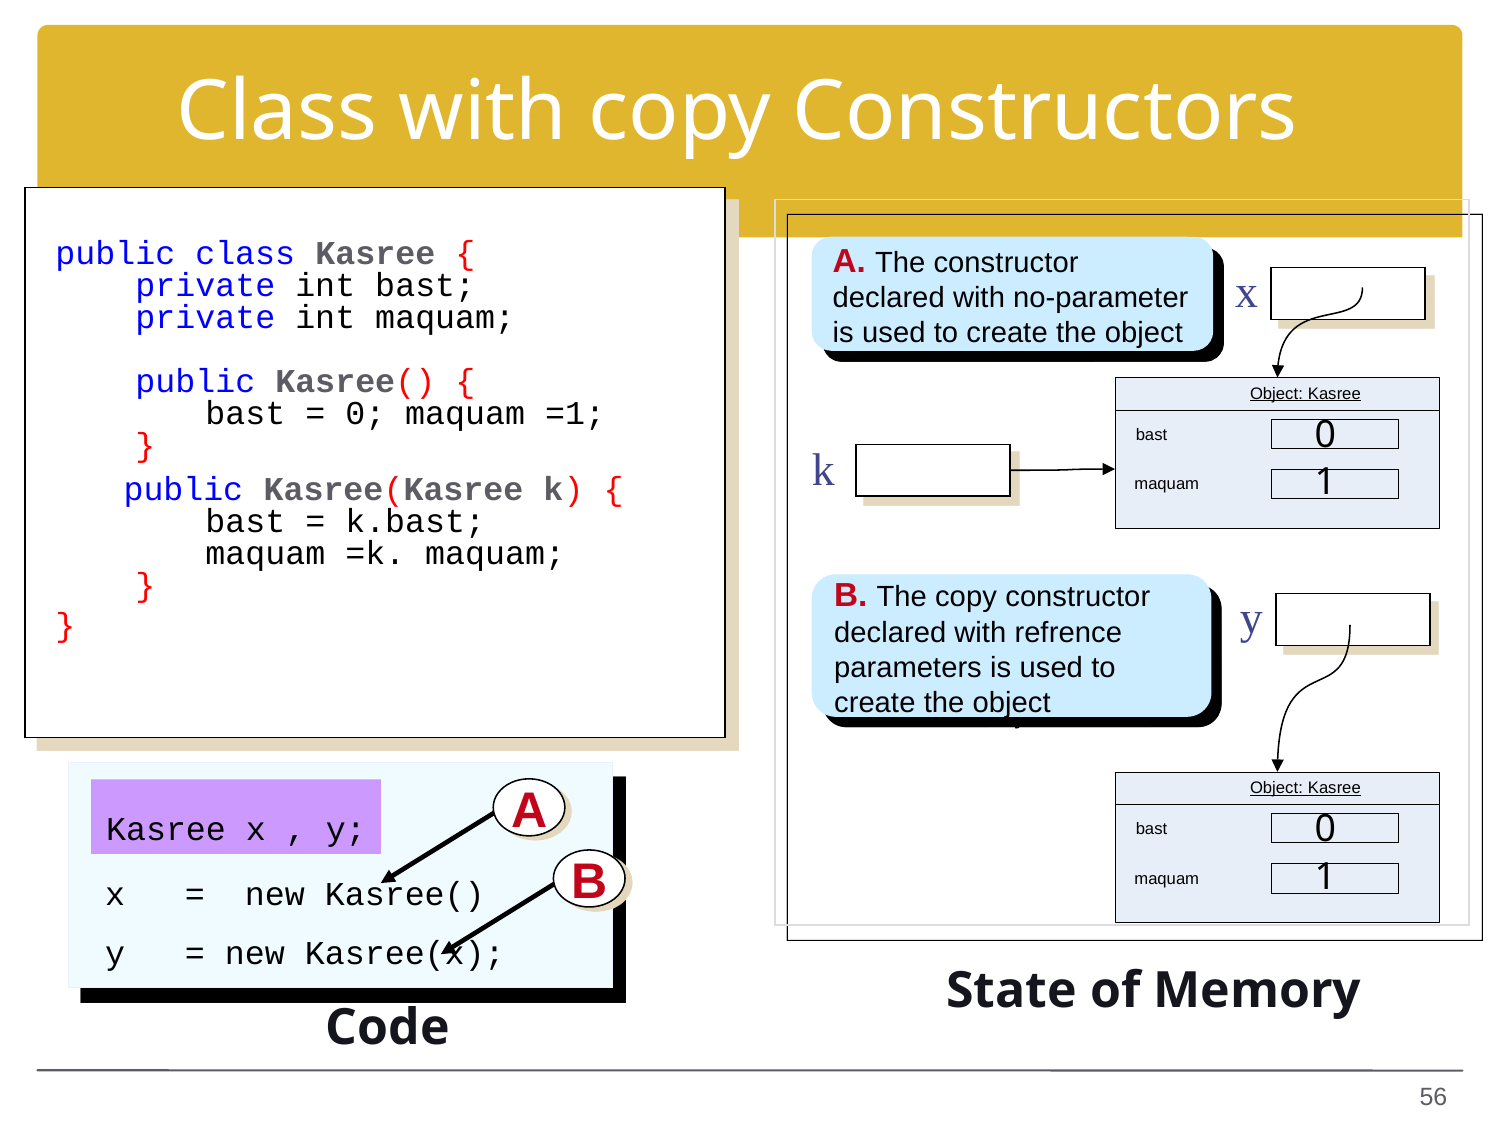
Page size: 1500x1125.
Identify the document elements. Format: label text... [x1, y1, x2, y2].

text_box [856, 444, 1011, 497]
text_box [1271, 267, 1425, 320]
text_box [1240, 661, 1388, 735]
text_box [9, 849, 626, 996]
text_box [68, 762, 613, 836]
text_box State of Memory [931, 949, 1377, 1025]
text_box x [1220, 253, 1273, 324]
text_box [0, 778, 566, 844]
title Class with copy Constructors [99, 37, 1376, 176]
text_box [24, 187, 725, 738]
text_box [1274, 289, 1366, 376]
text_box [1137, 587, 1277, 755]
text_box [1112, 374, 1443, 531]
text_box Code [310, 1009, 465, 1063]
slide_number 56 [1112, 1069, 1463, 1123]
text_box A. The constructor declared with no-parameter is used to create the object [812, 237, 1213, 351]
text_box [774, 199, 1470, 925]
text_box public class Kasree { private int bast; private int maquam; public Kasree() { bast = 0; maquam =1; } public Kasree(Kasree k) { bast = k.bast; maquam =k. maquam; } } [40, 191, 738, 651]
text_box [1276, 593, 1430, 646]
text_box B. The copy constructor declared with refrence parameters is used to create the object [812, 575, 1211, 717]
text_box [1112, 768, 1443, 926]
text_box k [797, 432, 845, 503]
text_box [1278, 587, 1441, 756]
text_box y [1225, 579, 1278, 650]
